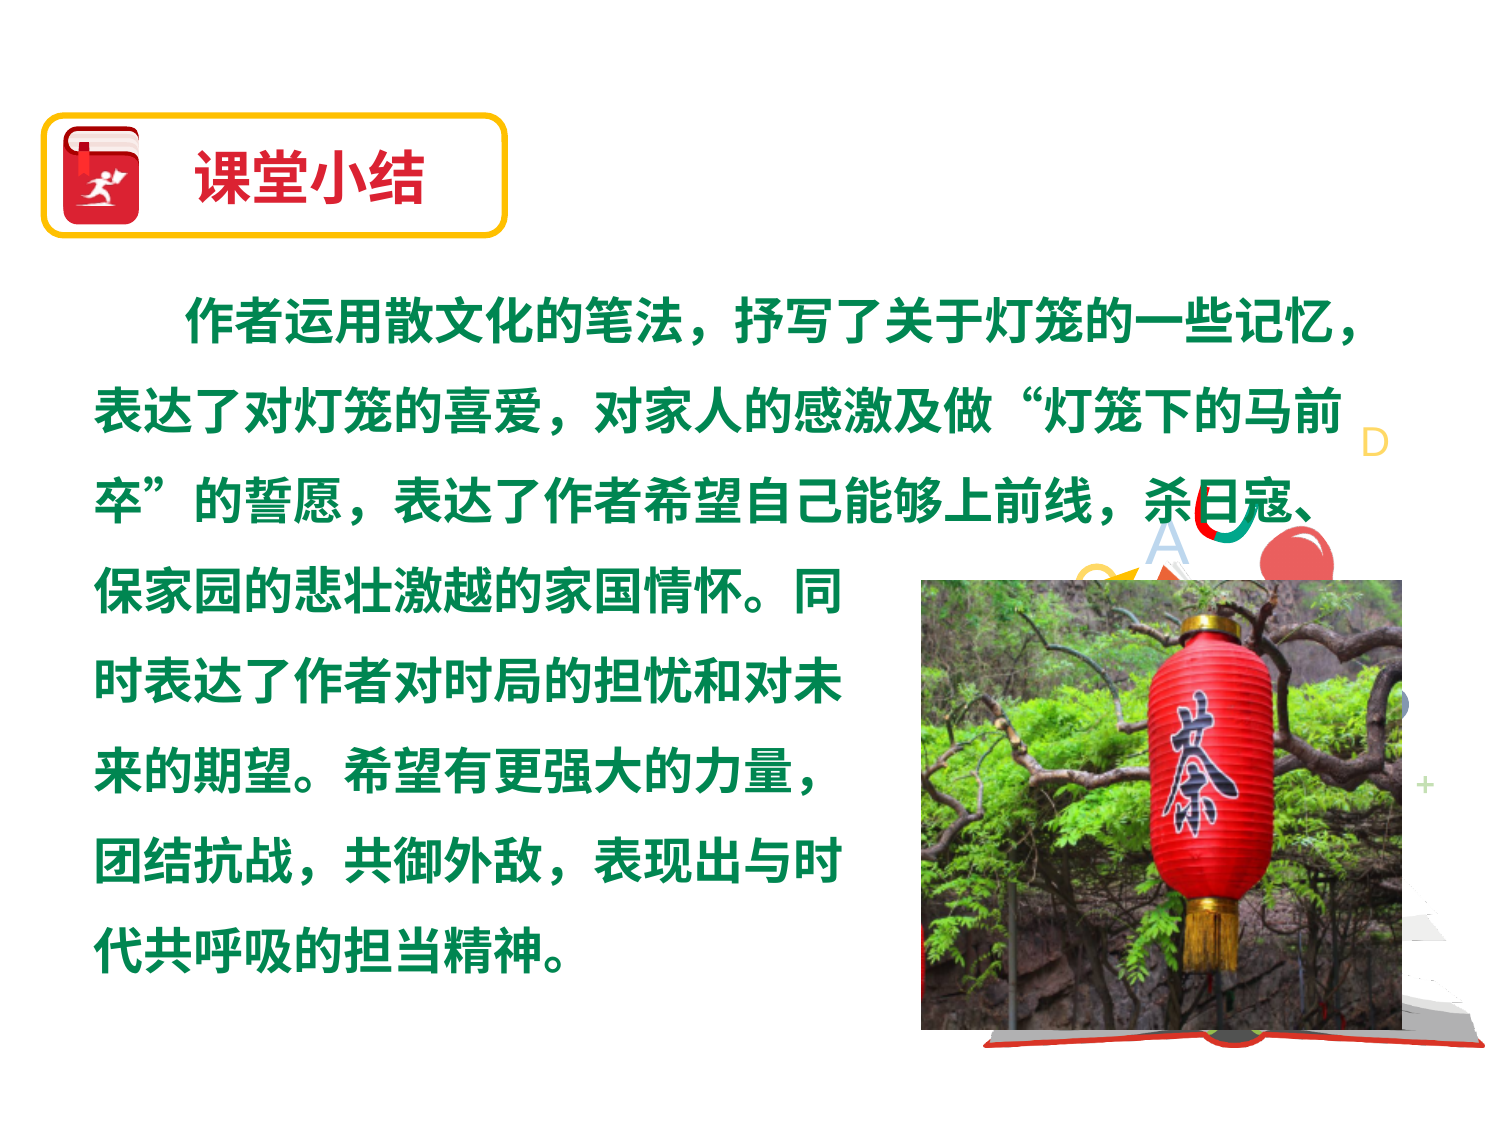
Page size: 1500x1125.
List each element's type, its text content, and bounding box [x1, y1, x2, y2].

picture [921, 580, 1485, 1048]
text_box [43, 115, 505, 236]
text_box 作者运用散文化的笔法，抒写了关于灯笼的一些记忆，表达了对灯笼的喜爱，对家人的感激及做“灯笼下的马前卒”的誓愿，表达了作者希望自己能够上前线，杀日寇、保家园的悲壮激越的家国情怀。同 时表达了作者对时局的担忧和对未 来的期望。希望有更强大的力量， 团结抗战，共御外敌，表现出与时 代共呼吸的担当精神。 [78, 252, 1402, 988]
